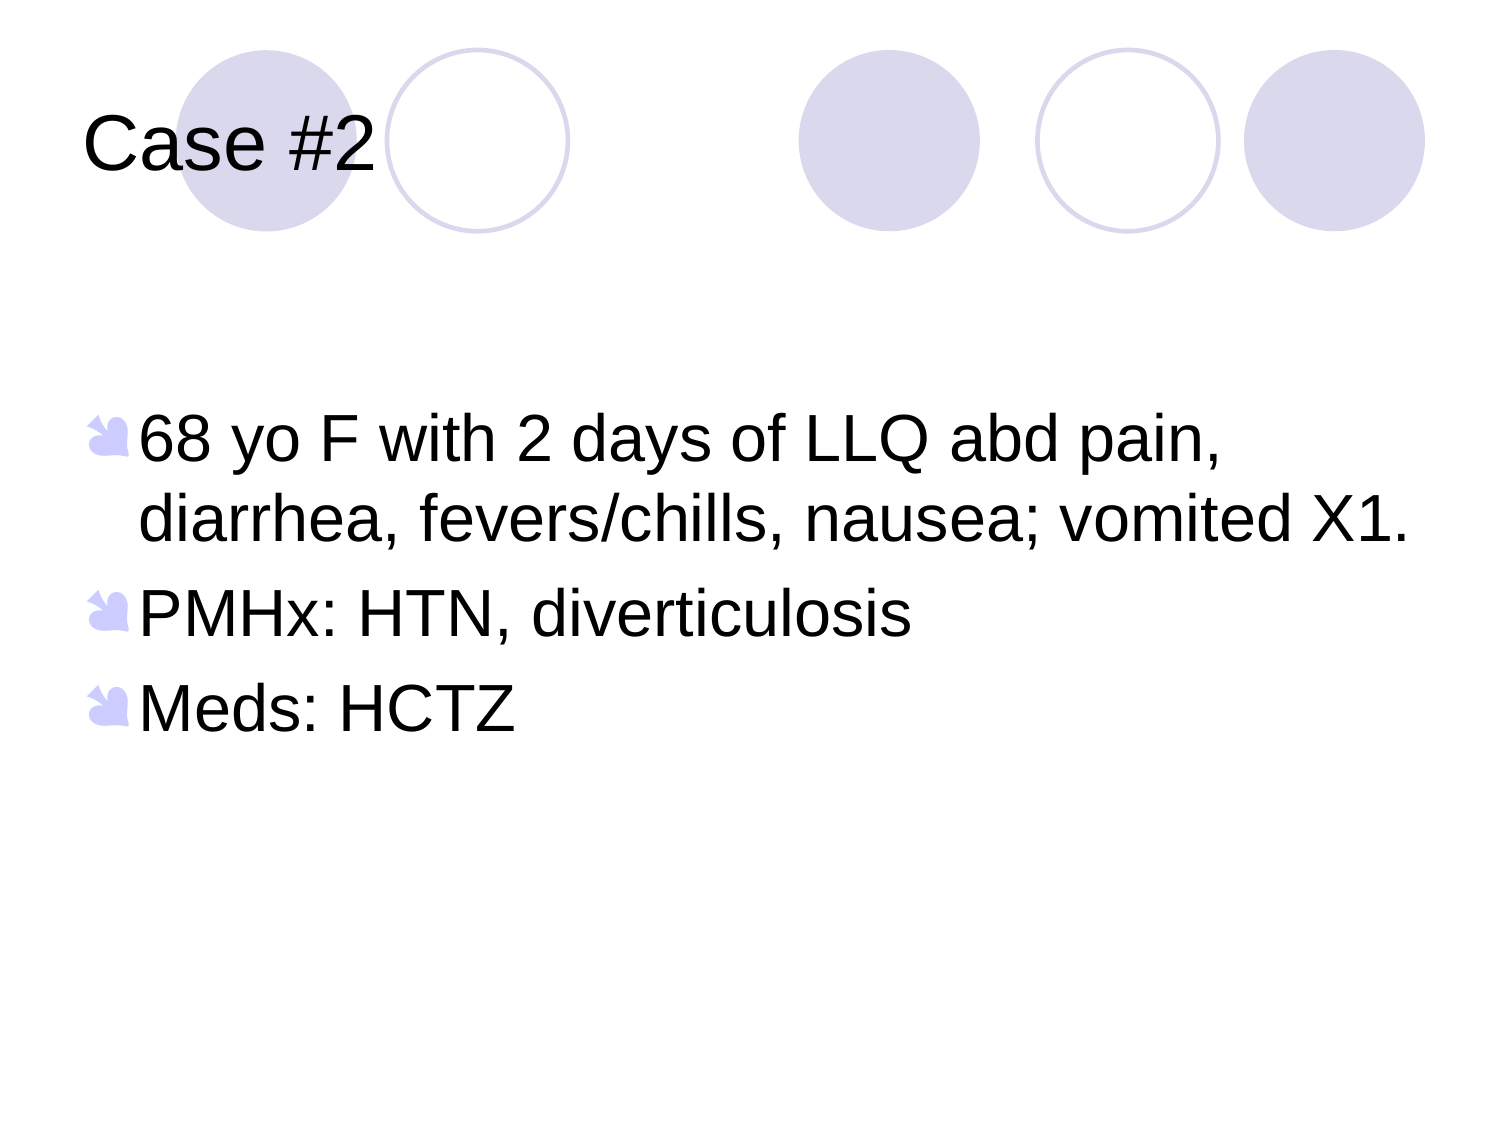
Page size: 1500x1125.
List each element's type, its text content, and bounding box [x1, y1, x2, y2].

list 68 yo F with 2 days of LLQ abd pain, diarrhea, fevers/chills, nausea; vomited X1. PMHx: HTN, diverticulosis Meds: HCTZ [74, 386, 1426, 1007]
title Case #2 [74, 44, 1426, 234]
